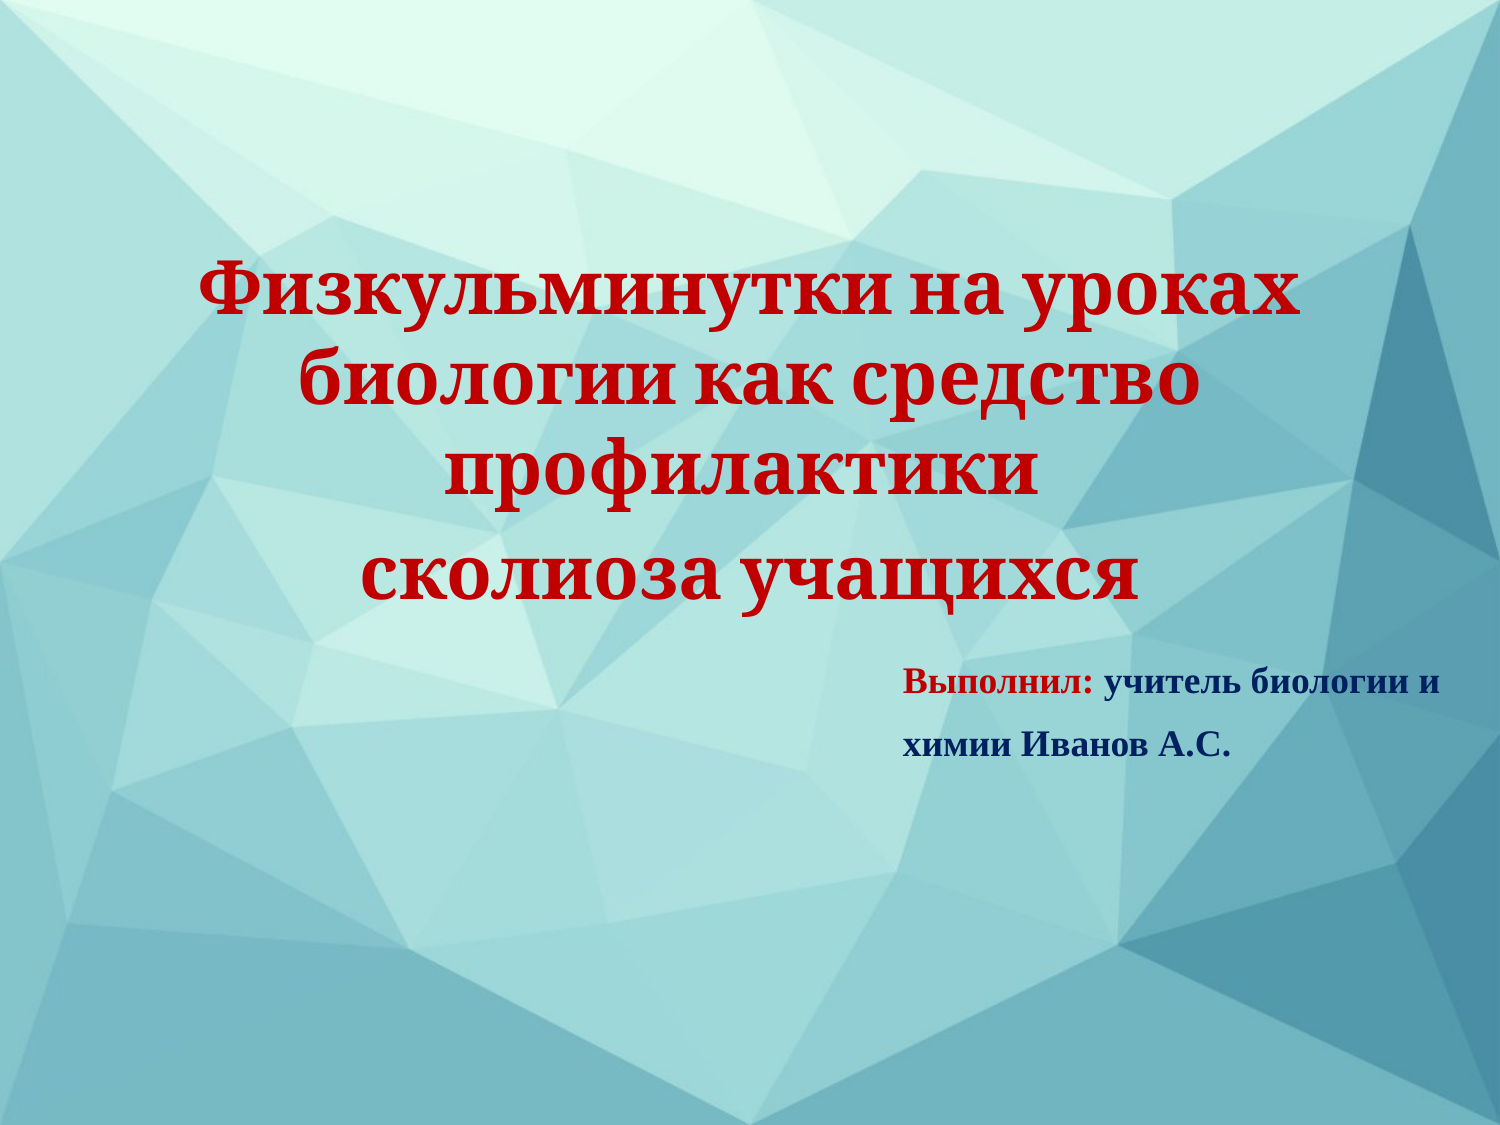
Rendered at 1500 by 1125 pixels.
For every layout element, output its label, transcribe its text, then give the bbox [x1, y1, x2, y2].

table_header [892, 598, 1459, 640]
picture [0, 0, 1500, 1125]
subtitle Физкульминутки на уроках биологии как средство профилактики сколиоза учащихся [112, 231, 1388, 520]
table_cell Выполнил: учитель биологии и химии Иванов А.С. [892, 640, 1459, 764]
